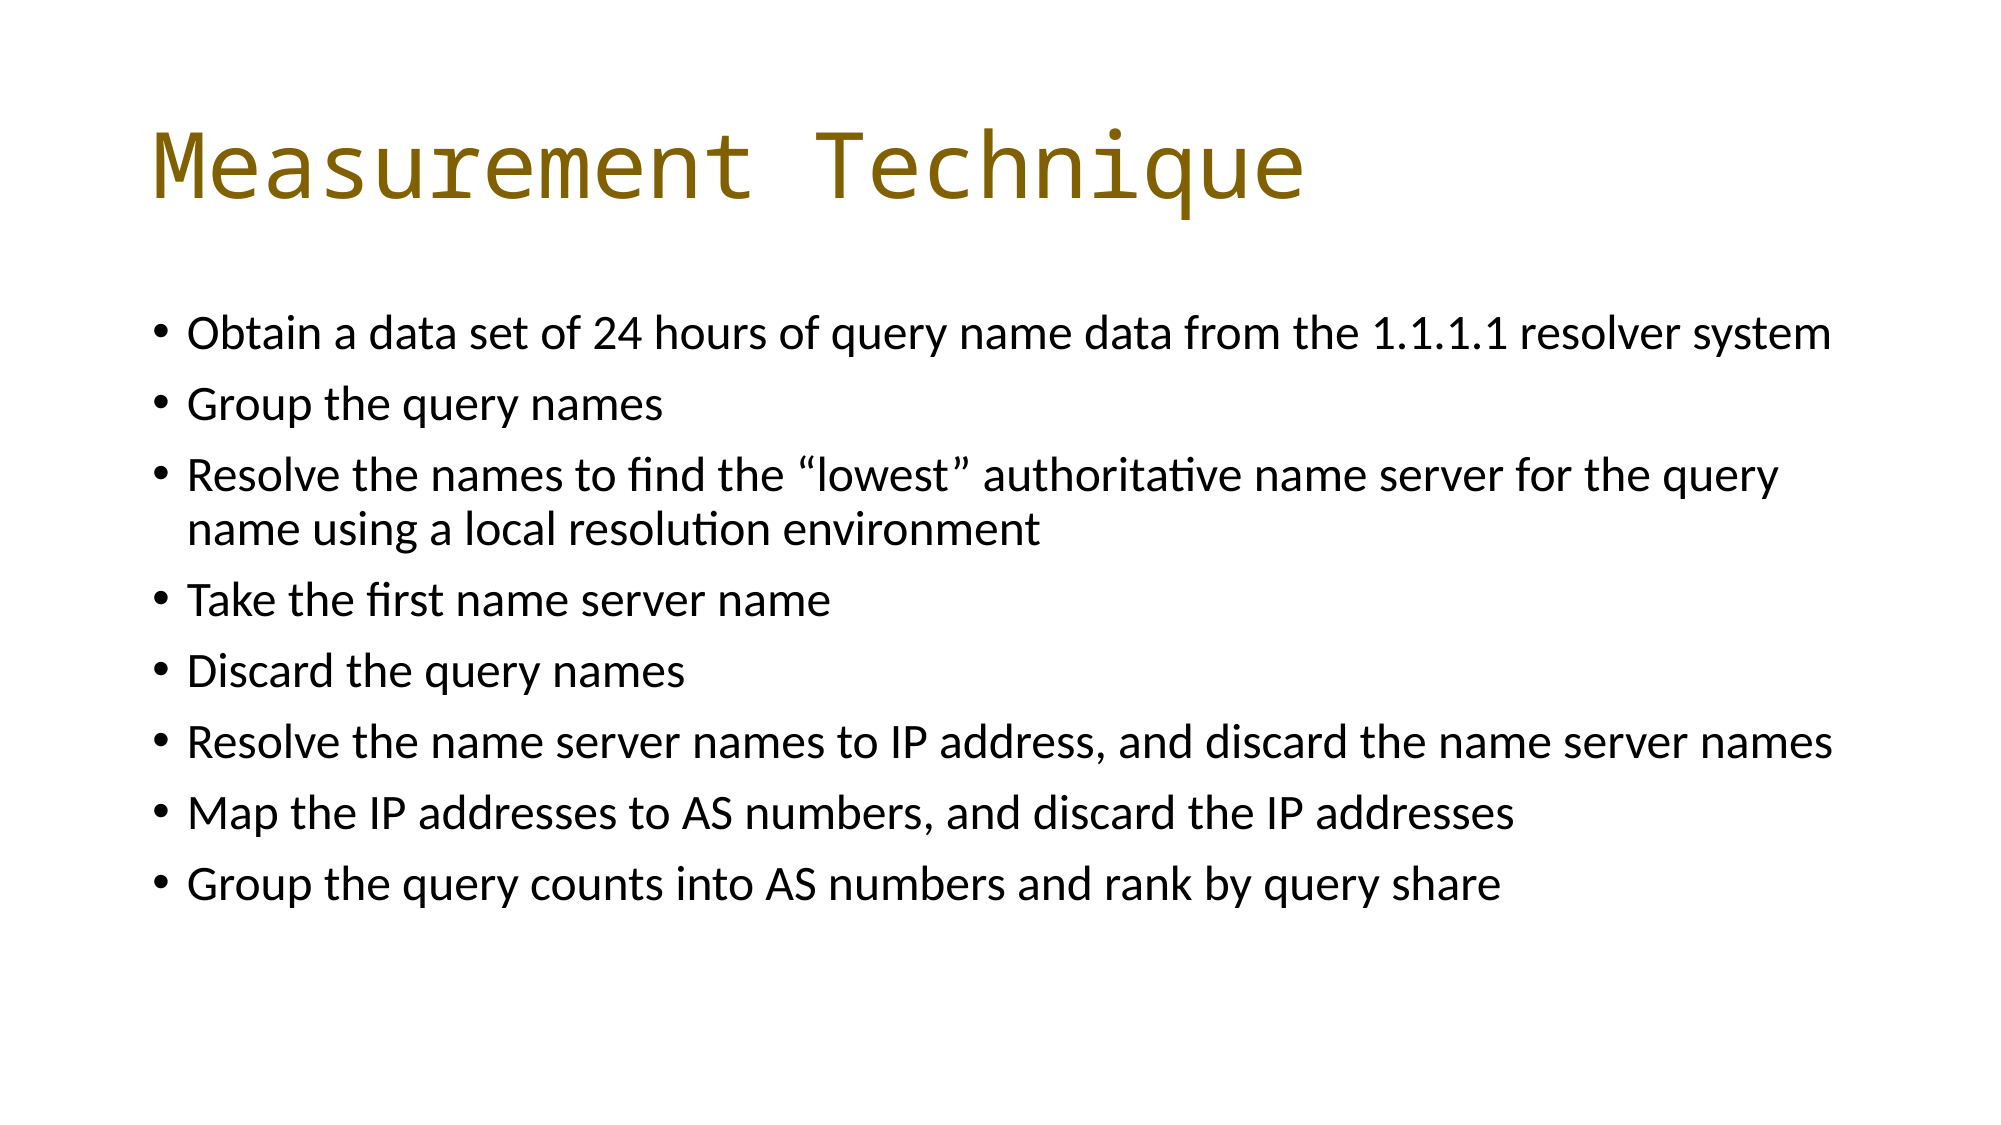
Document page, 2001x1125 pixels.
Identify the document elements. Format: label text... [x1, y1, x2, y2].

title Measurement Technique [137, 59, 1863, 278]
list Obtain a data set of 24 hours of query name data from the 1.1.1.1 resolver system Group the query names Resolve the names to find the “lowest” authoritative name server for the query name using a local resolution environment Take the first name server name Discard the query names Resolve the name server names to IP address, and discard the name server names Map the IP addresses to AS numbers, and discard the IP addresses Group the query counts into AS numbers and rank by query share [137, 299, 1863, 1014]
